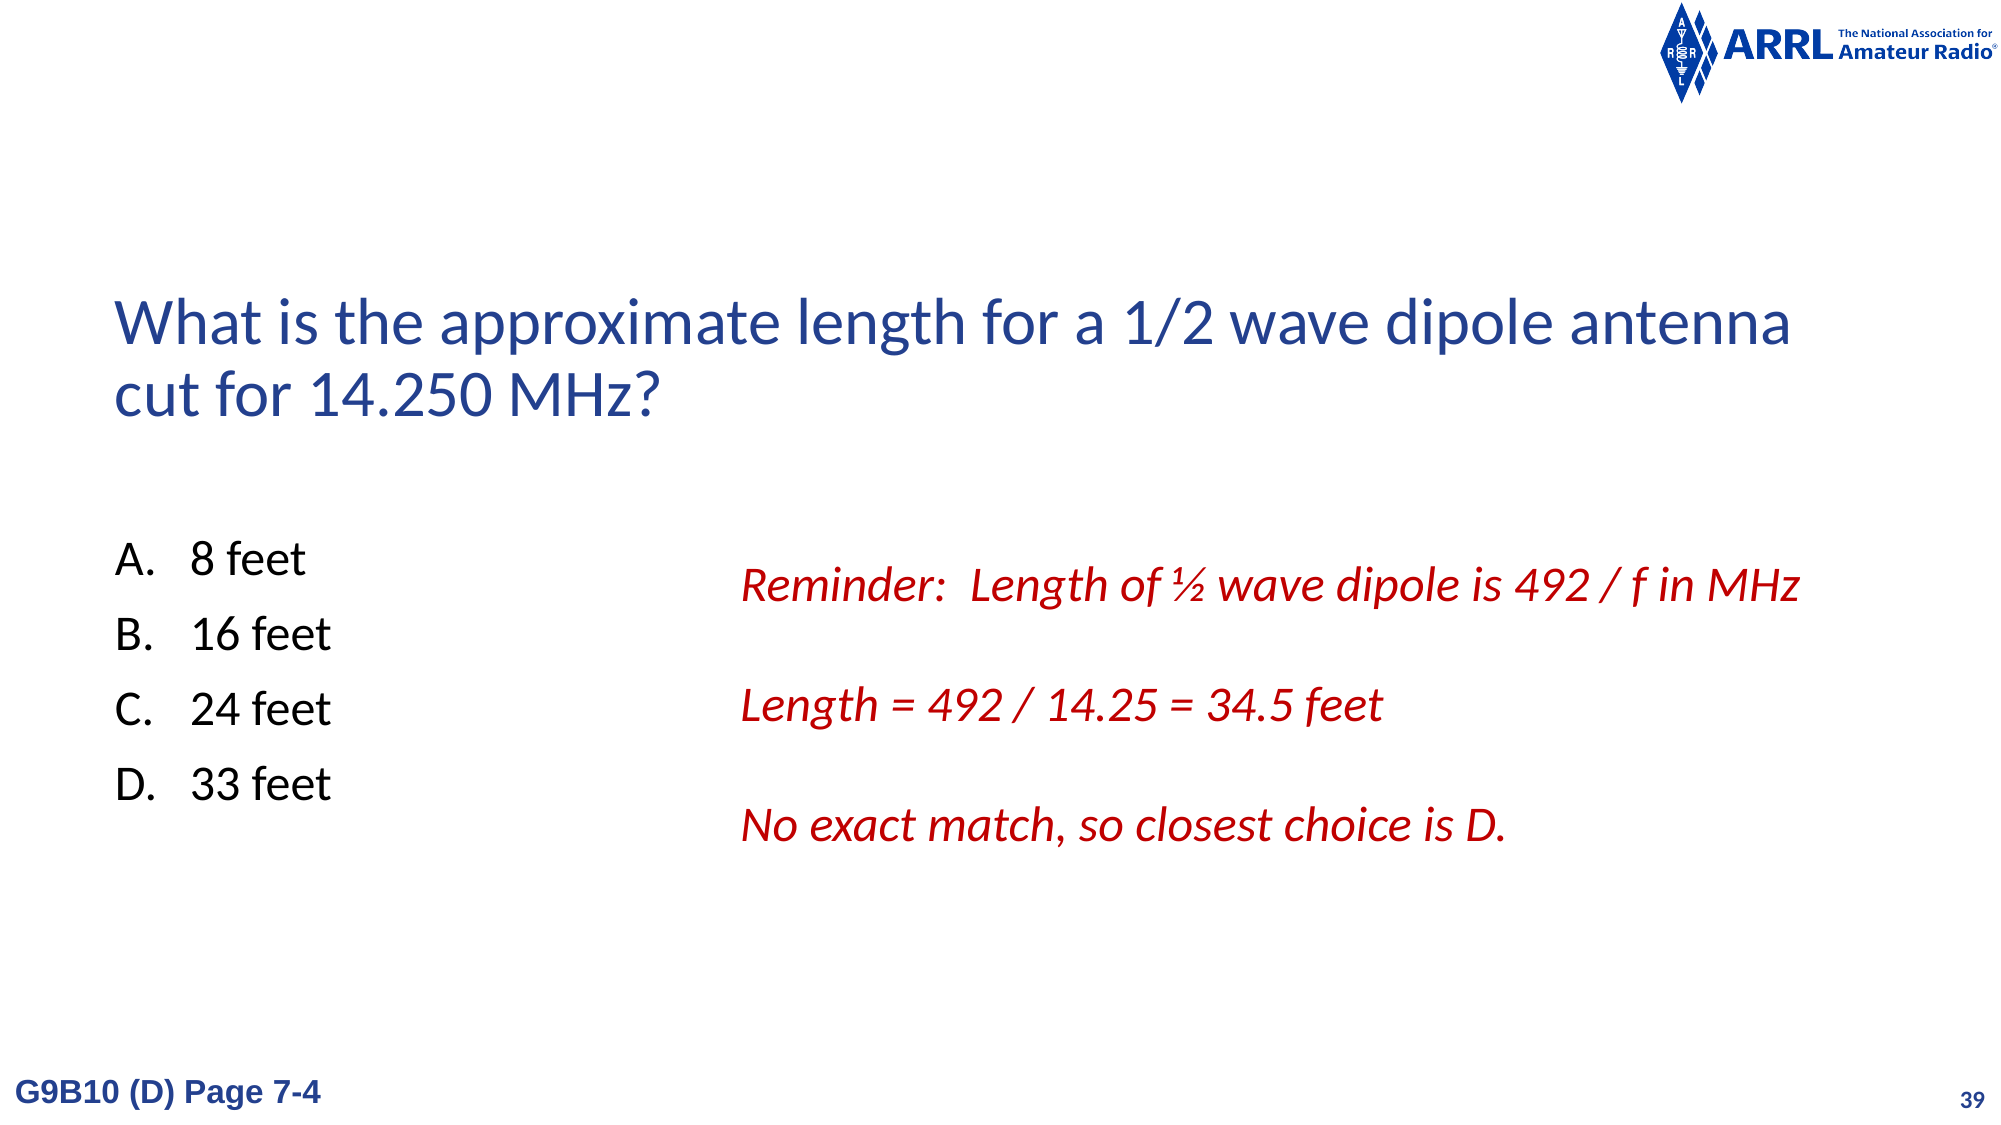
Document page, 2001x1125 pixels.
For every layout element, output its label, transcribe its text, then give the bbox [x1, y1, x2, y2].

text_box G9B10 (D) Page 7-4 [0, 1062, 1313, 1118]
text_box 39 [1875, 1076, 2000, 1121]
title What is the approximate length for a 1/2 wave dipole antenna cut for 14.250 MHz? [99, 249, 1900, 468]
picture [1658, 0, 1999, 106]
text_box Reminder: Length of ½ wave dipole is 492 / f in MHz Length = 492 / 14.25 = 34.5 feet No exact match, so closest choice is D. [725, 544, 1816, 859]
list 8 feet 16 feet 24 feet 33 feet [99, 525, 1900, 1005]
